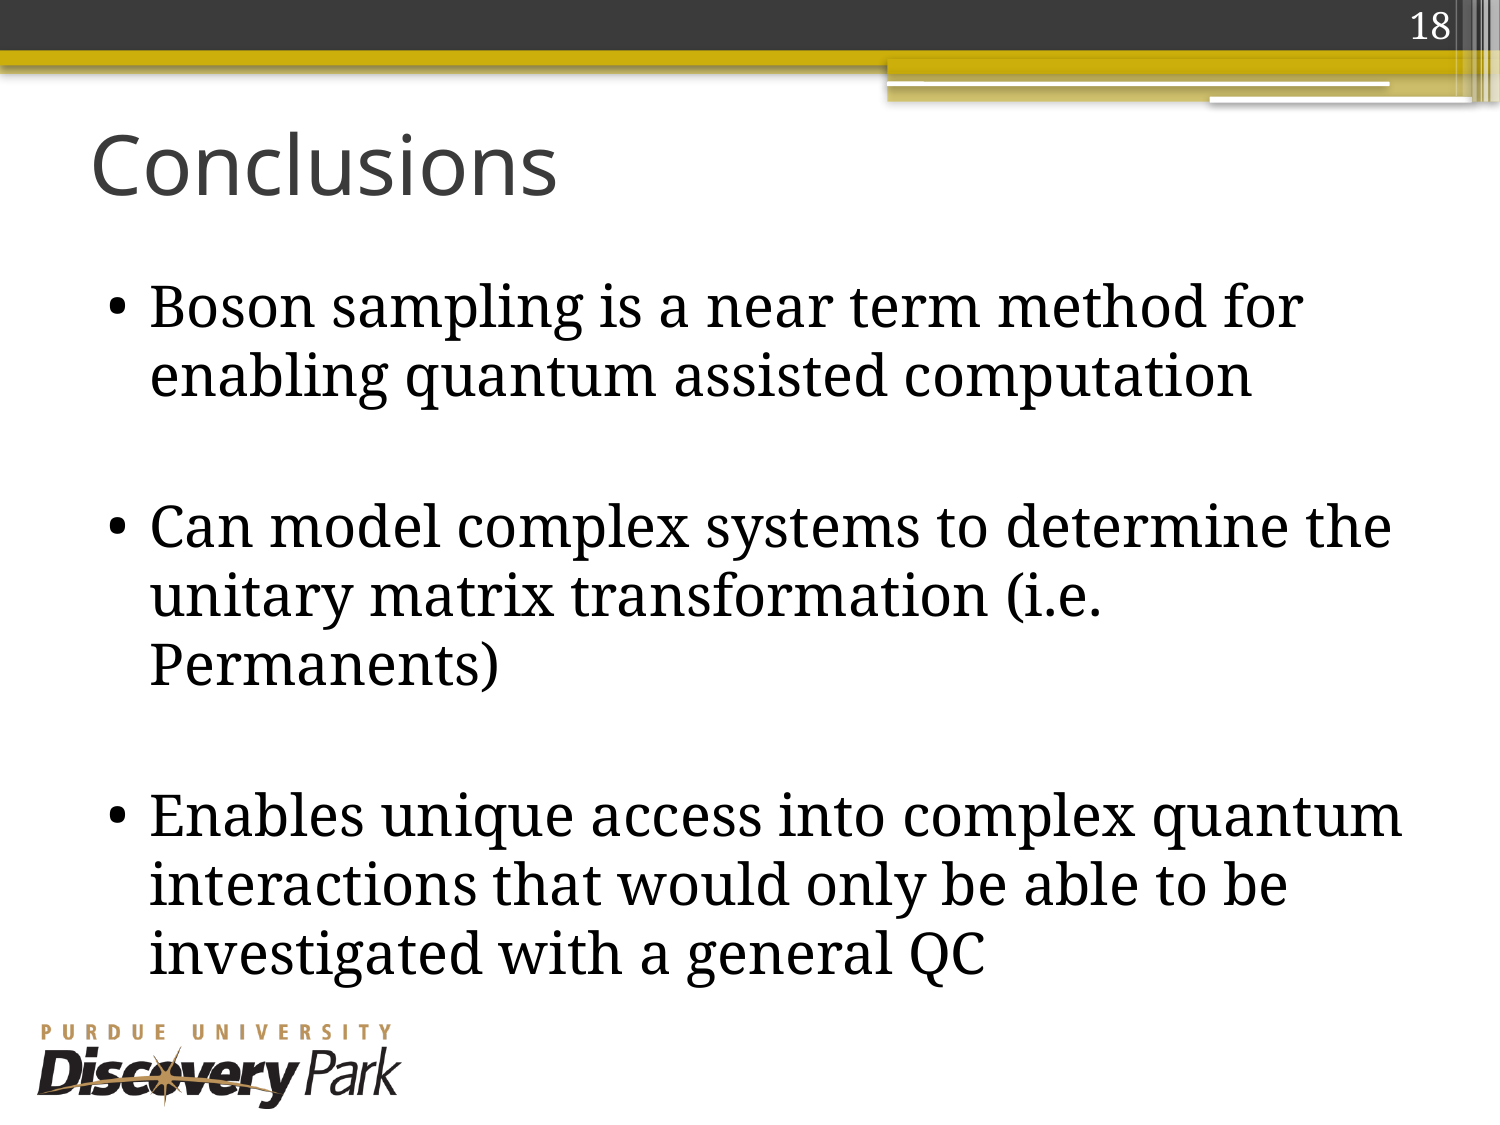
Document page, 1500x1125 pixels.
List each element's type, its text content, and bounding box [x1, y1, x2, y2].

slide_number 18 [1341, 0, 1466, 61]
title Conclusions [75, 75, 1425, 250]
picture [37, 1024, 402, 1109]
list Boson sampling is a near term method for enabling quantum assisted computation Can model complex systems to determine the unitary matrix transformation (i.e. Permanents) Enables unique access into complex quantum interactions that would only be able to be investigated with a general QC [75, 262, 1425, 1000]
